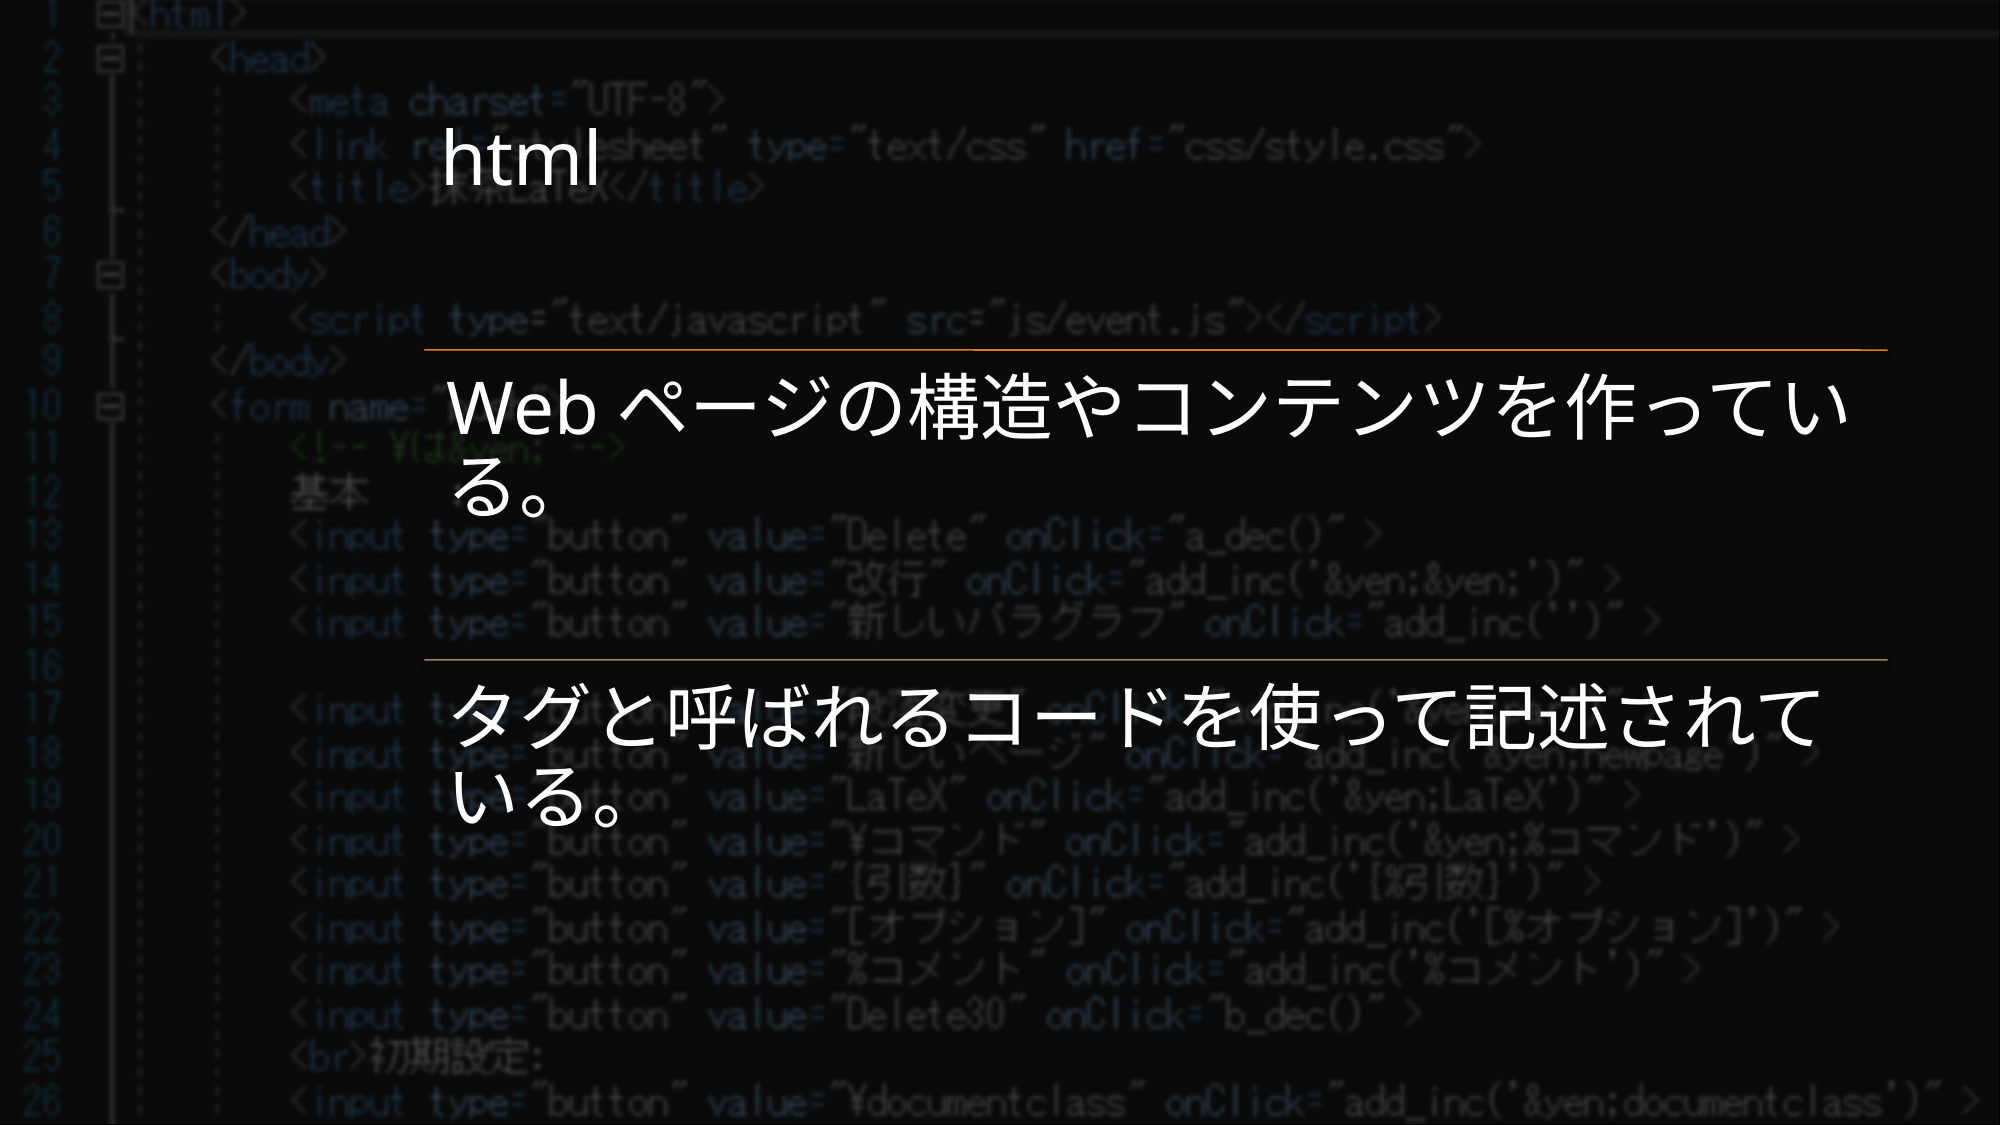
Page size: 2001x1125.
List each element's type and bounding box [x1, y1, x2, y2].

picture [0, 0, 1999, 1125]
list [424, 349, 1888, 970]
